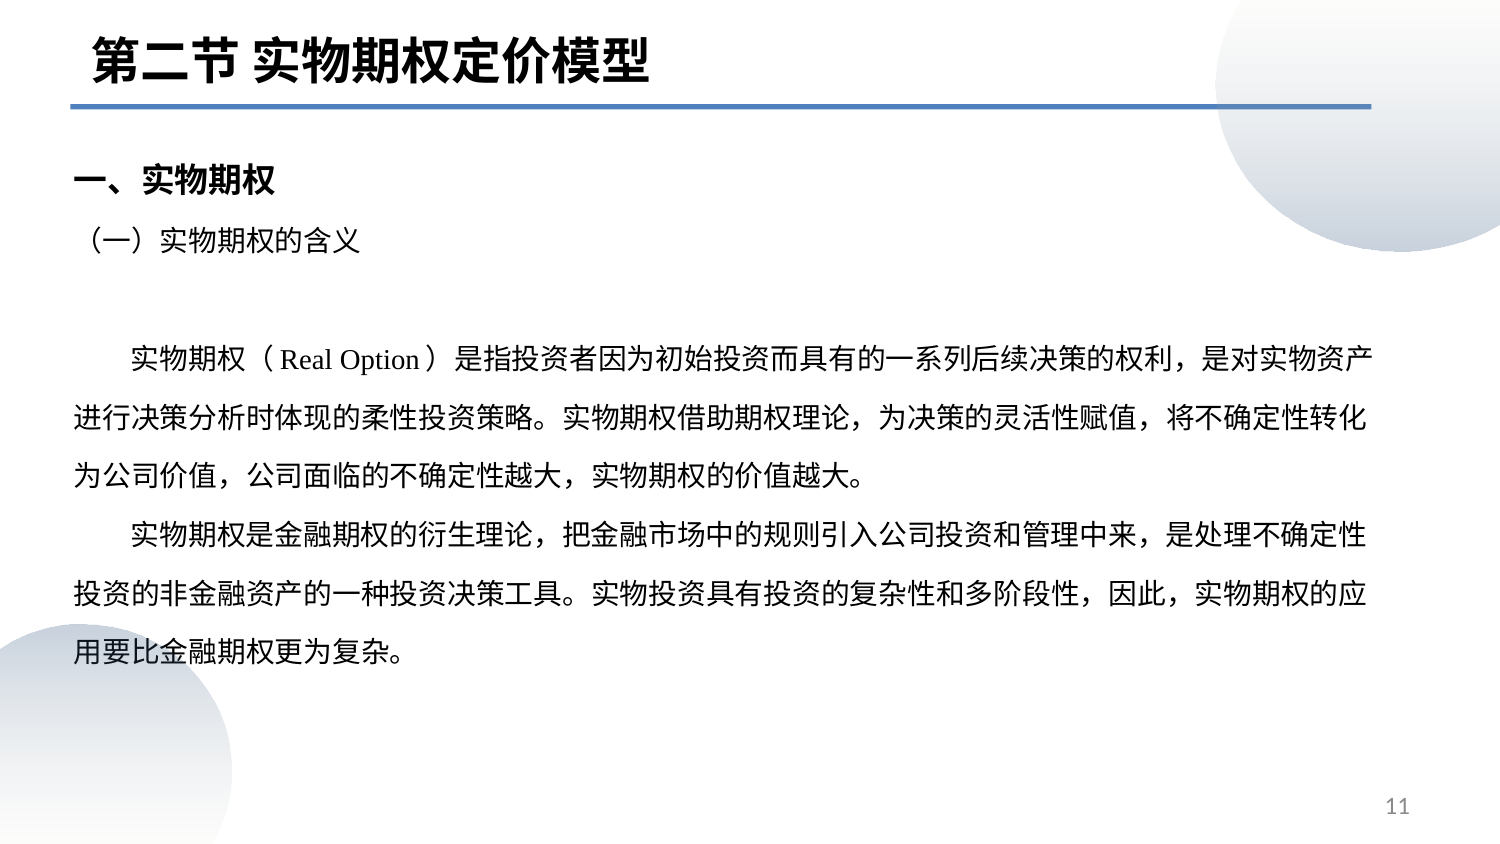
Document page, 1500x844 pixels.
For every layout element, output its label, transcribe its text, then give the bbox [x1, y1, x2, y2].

text_box [0, 621, 234, 844]
text_box 第二节 实物期权定价模型 [74, 23, 1225, 96]
slide_number 11 [1074, 782, 1425, 827]
list 一、实物期权 （一）实物期权的含义 实物期权（Real Option）是指投资者因为初始投资而具有的一系列后续决策的权利，是对实物资产进行决策分析时体现的柔性投资策略。实物期权借助期权理论，为决策的灵活性赋值，将不确定性转化为公司价值，公司面临的不确定性越大，实物期权的价值越大。 实物期权是金融期权的衍生理论，把金融市场中的规则引入公司投资和管理中来，是处理不确定性投资的非金融资产的一种投资决策工具。实物投资具有投资的复杂性和多阶段性，因此，实物期权的应用要比金融期权更为复杂。 [58, 122, 1409, 680]
text_box [1213, 0, 1500, 255]
